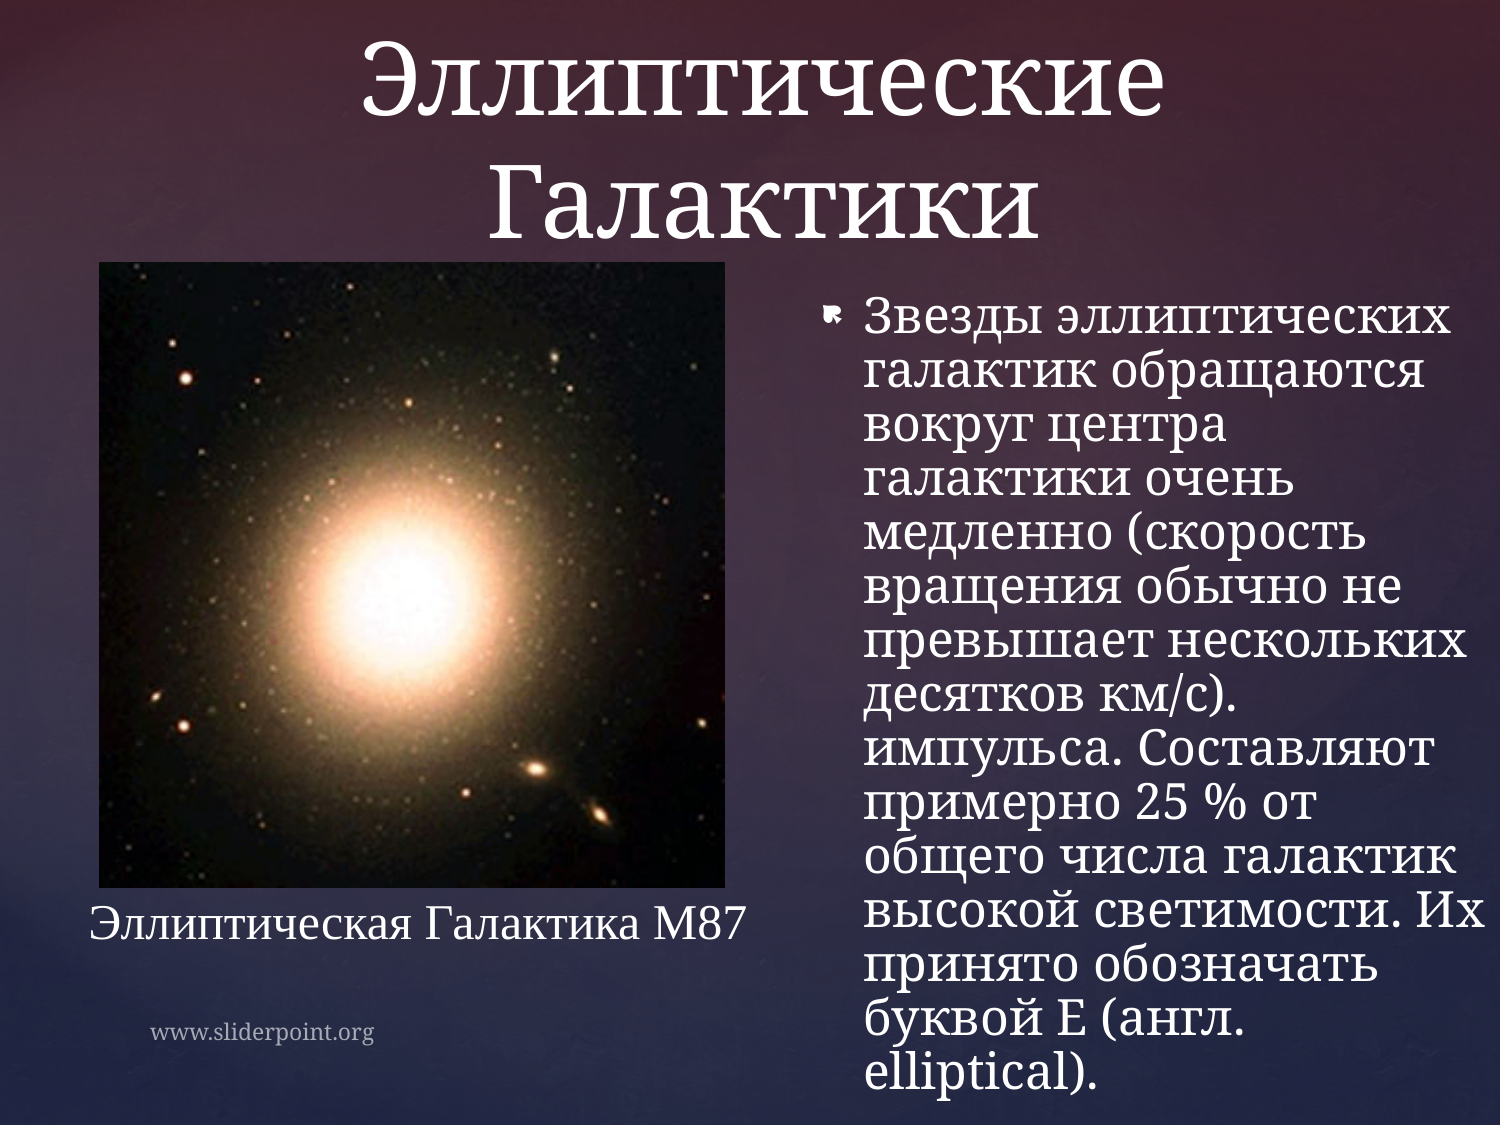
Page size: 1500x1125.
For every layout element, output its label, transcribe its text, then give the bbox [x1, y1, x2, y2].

text_box Звезды эллиптических галактик обращаются вокруг центра галактики очень медленно (скорость вращения обычно не превышает нескольких десятков км/с). импульса. Составляют примерно 25 % от общего числа галактик высокой светимости. Их принято обозначать буквой E (англ. elliptical). [803, 282, 1500, 958]
text_box Эллиптическая Галактика М87 [73, 881, 763, 957]
picture [99, 261, 726, 888]
footer www.sliderpoint.org [135, 1009, 885, 1070]
text_box Эллиптические Галактики [126, 6, 1402, 194]
